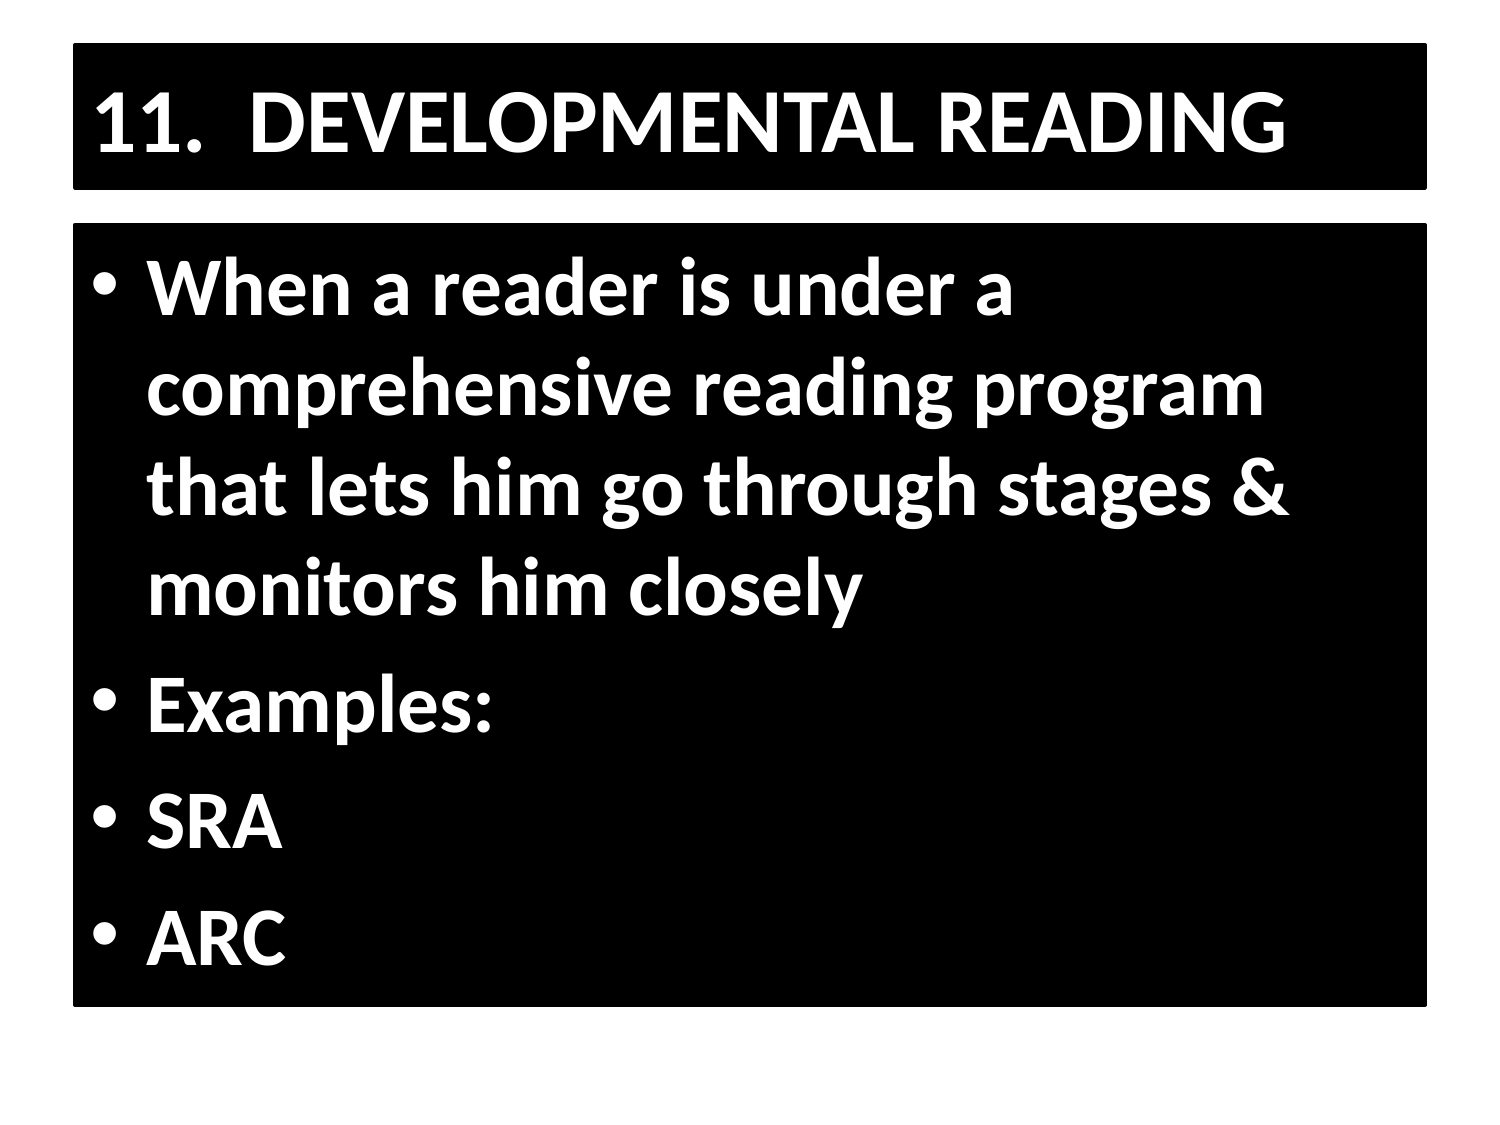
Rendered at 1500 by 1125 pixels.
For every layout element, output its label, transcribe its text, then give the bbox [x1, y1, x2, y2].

title 11. DEVELOPMENTAL READING [73, 43, 1427, 190]
list When a reader is under a comprehensive reading program that lets him go through stages & monitors him closely Examples: SRA ARC [73, 223, 1427, 1007]
